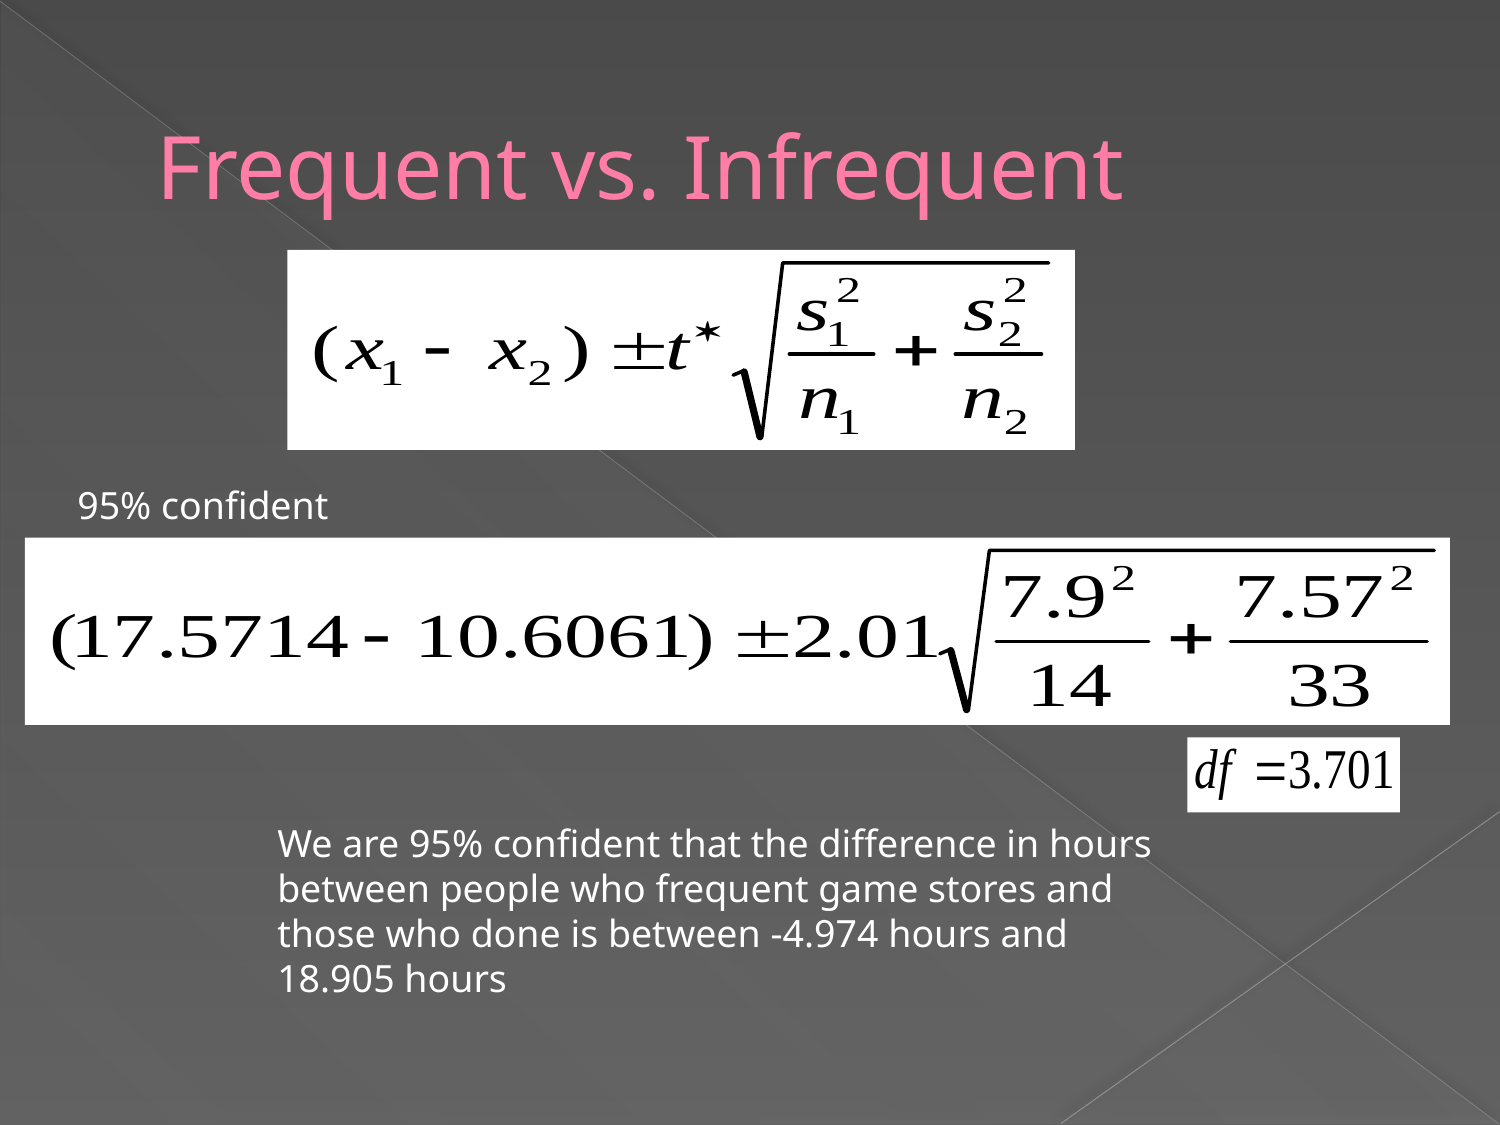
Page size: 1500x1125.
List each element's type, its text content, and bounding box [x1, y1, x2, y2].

title Frequent vs. Infrequent [62, 50, 1413, 280]
text_box We are 95% confident that the difference in hours between people who frequent game stores and those who done is between -4.974 hours and 18.905 hours [262, 812, 1188, 1008]
text_box 95% confident [62, 474, 538, 524]
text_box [1187, 737, 1401, 813]
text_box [287, 249, 1076, 454]
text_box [24, 537, 1452, 726]
